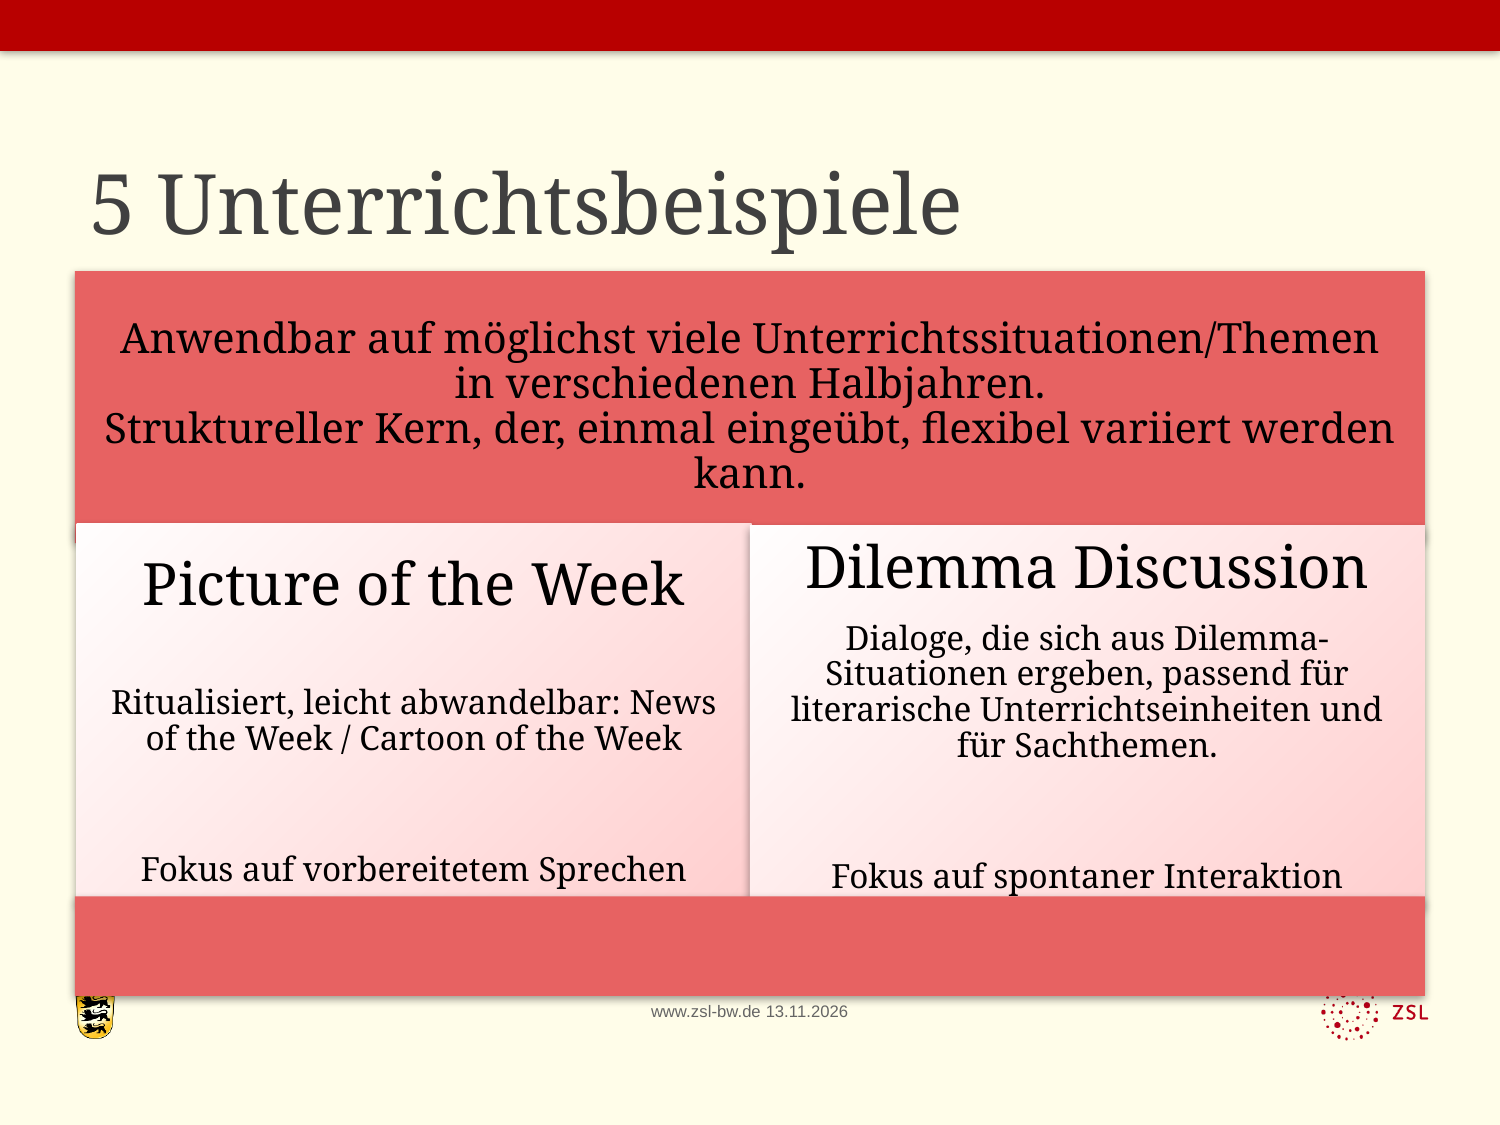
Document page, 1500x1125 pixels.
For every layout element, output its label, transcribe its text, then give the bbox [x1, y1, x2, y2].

picture [1320, 981, 1429, 1041]
picture [73, 981, 117, 1041]
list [74, 302, 1426, 965]
title 5 Unterrichtsbeispiele [75, 113, 1425, 289]
